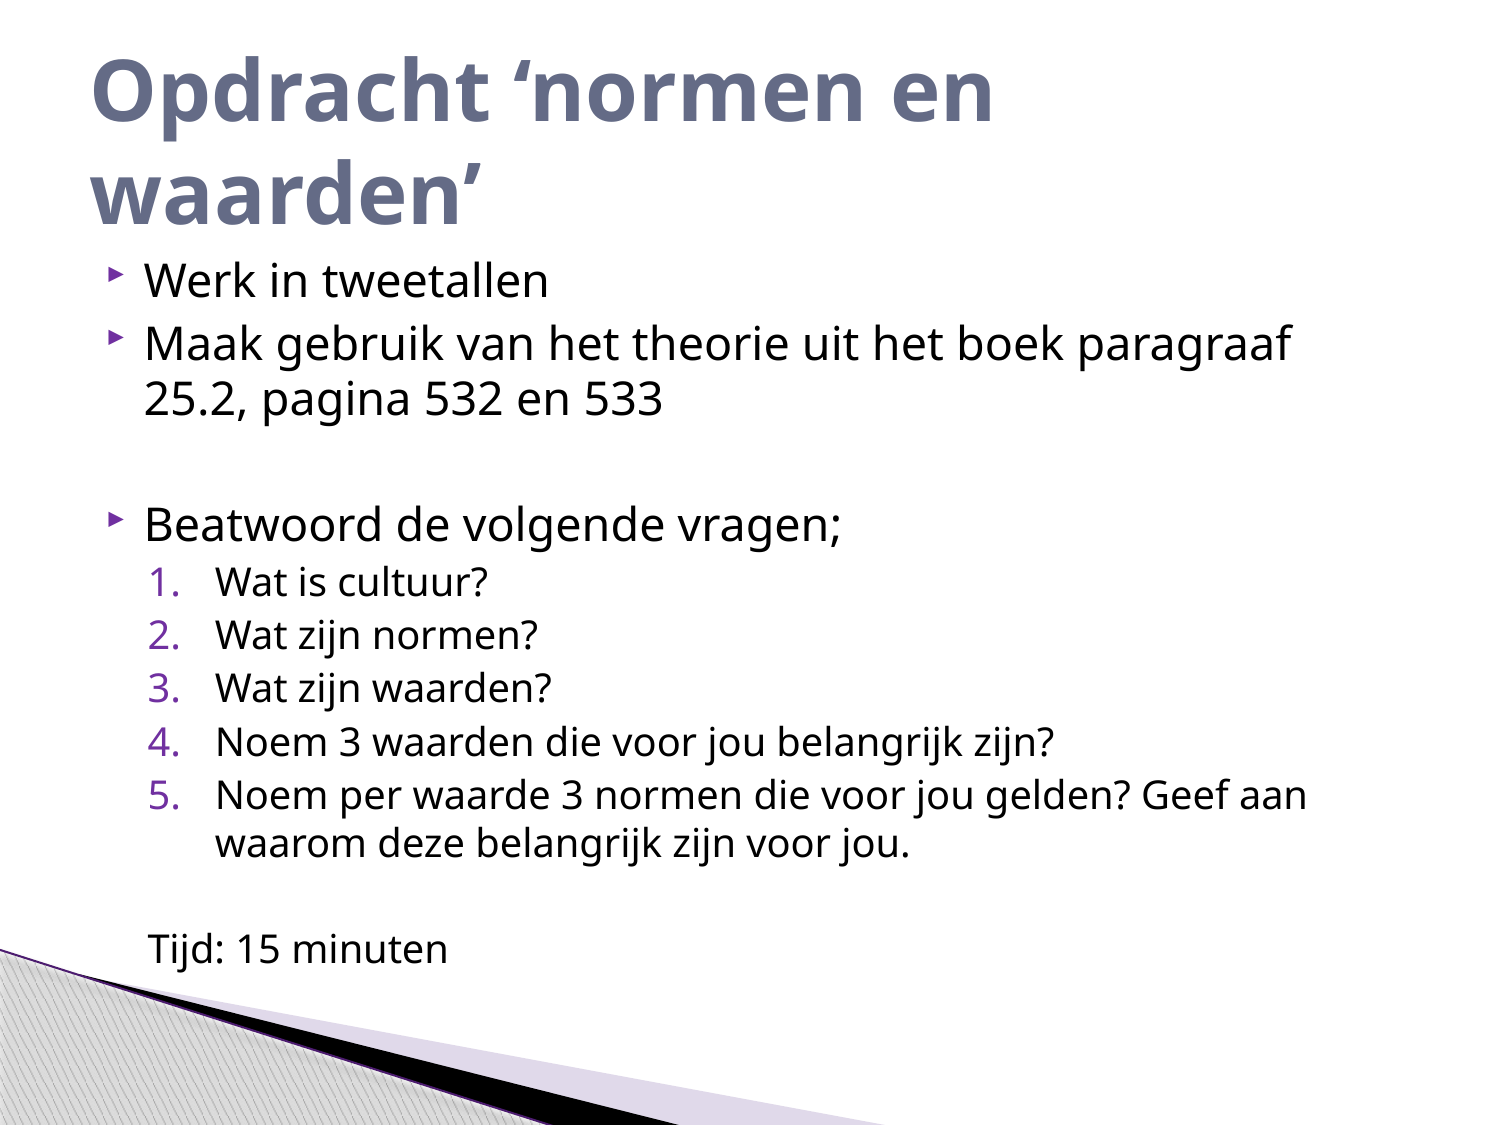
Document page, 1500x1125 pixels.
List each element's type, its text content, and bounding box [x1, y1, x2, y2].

list Werk in tweetallen Maak gebruik van het theorie uit het boek paragraaf 25.2, pagina 532 en 533 Beatwoord de volgende vragen; Wat is cultuur? Wat zijn normen? Wat zijn waarden? Noem 3 waarden die voor jou belangrijk zijn? Noem per waarde 3 normen die voor jou gelden? Geef aan waarom deze belangrijk zijn voor jou. Tijd: 15 minuten [75, 243, 1425, 986]
title Opdracht ‘normen en waarden’ [75, 45, 1425, 233]
